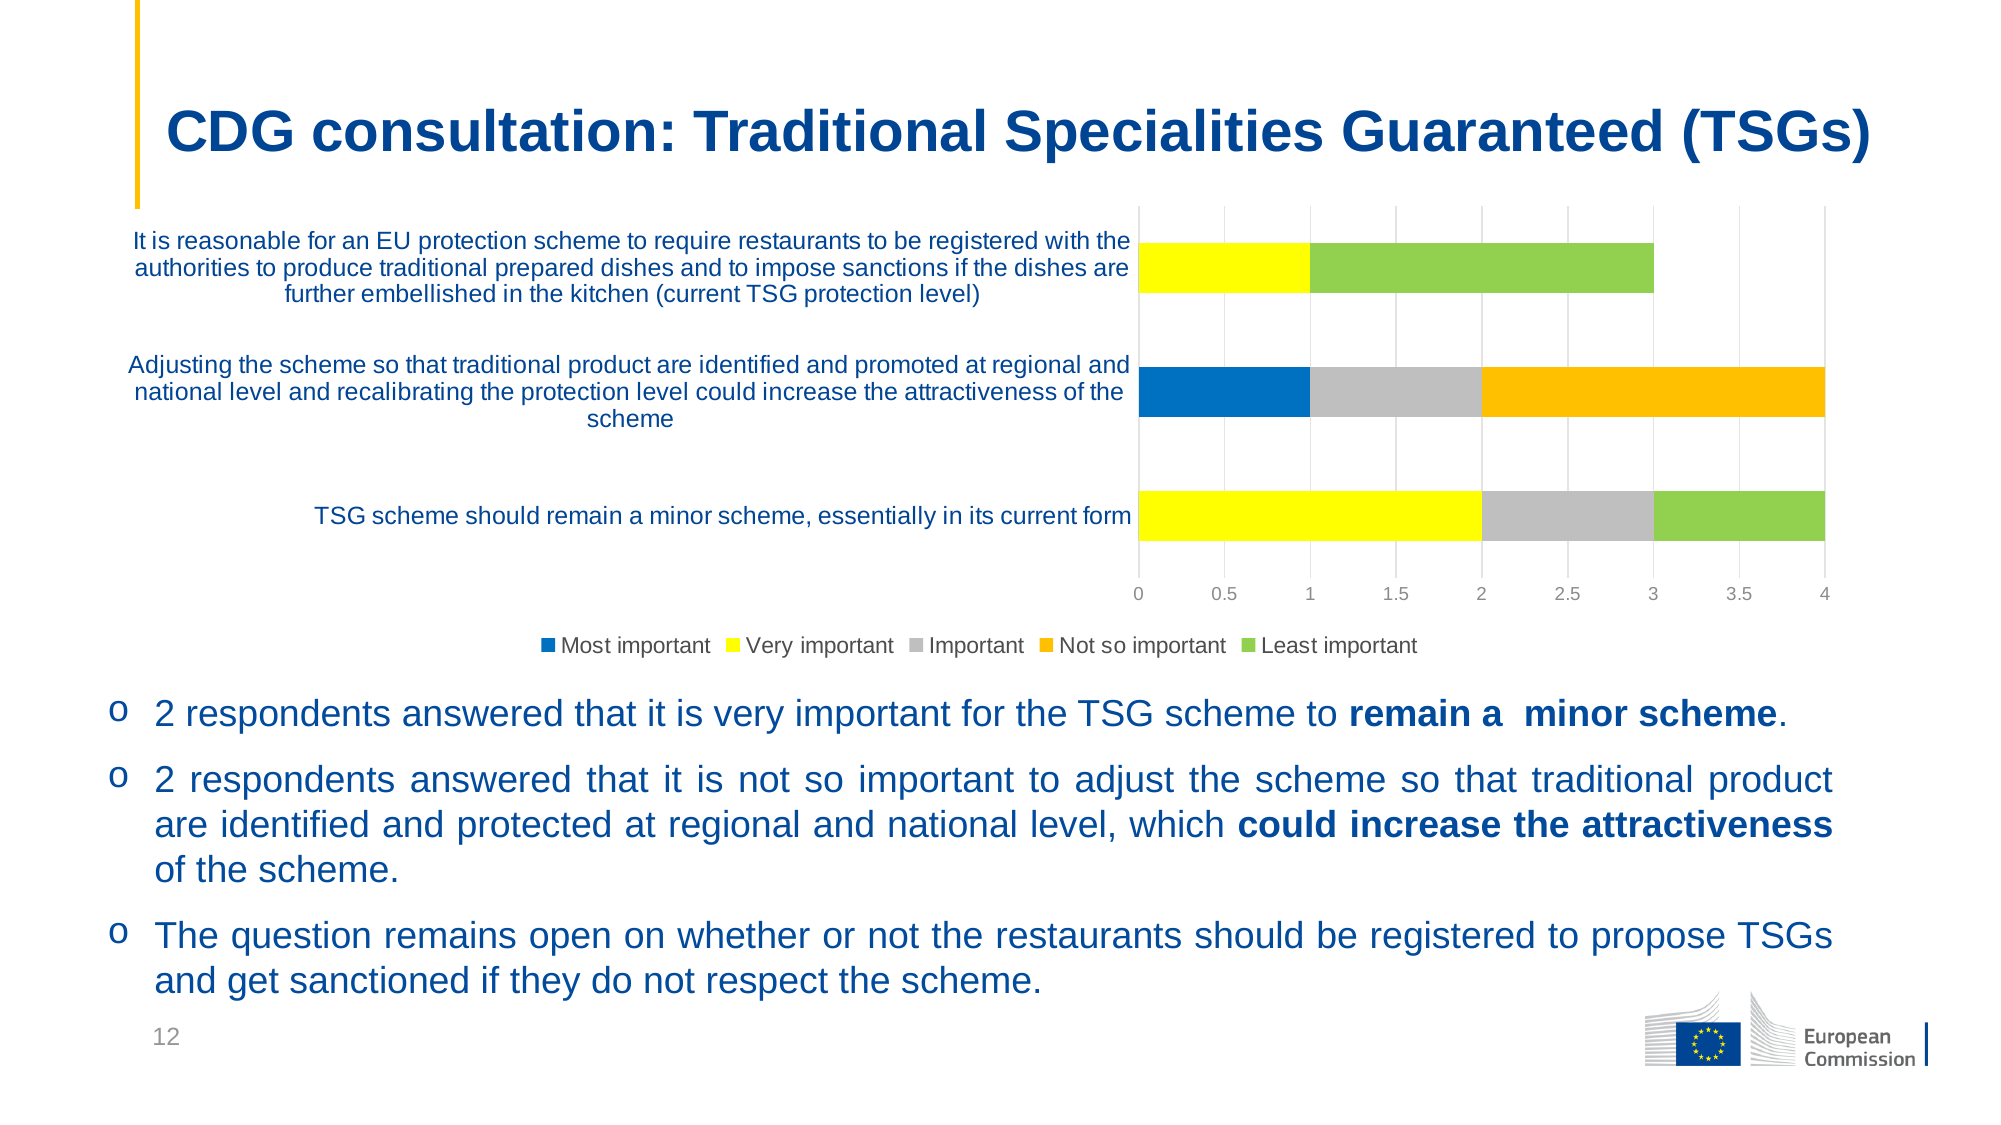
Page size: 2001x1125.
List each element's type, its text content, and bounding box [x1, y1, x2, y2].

text_box 2 respondents answered that it is very important for the TSG scheme to remain a minor scheme. 2 respondents answered that it is not so important to adjust the scheme so that traditional product are identified and protected at regional and national level, which could increase the attractiveness of the scheme. The question remains open on whether or not the restaurants should be registered to propose TSGs and get sanctioned if they do not respect the scheme. [92, 681, 1849, 1009]
chart [92, 196, 1867, 665]
picture [1645, 991, 1928, 1066]
slide_number 12 [137, 1009, 588, 1066]
title CDG consultation: Traditional Specialities Guaranteed (TSGs) [151, 35, 1948, 164]
